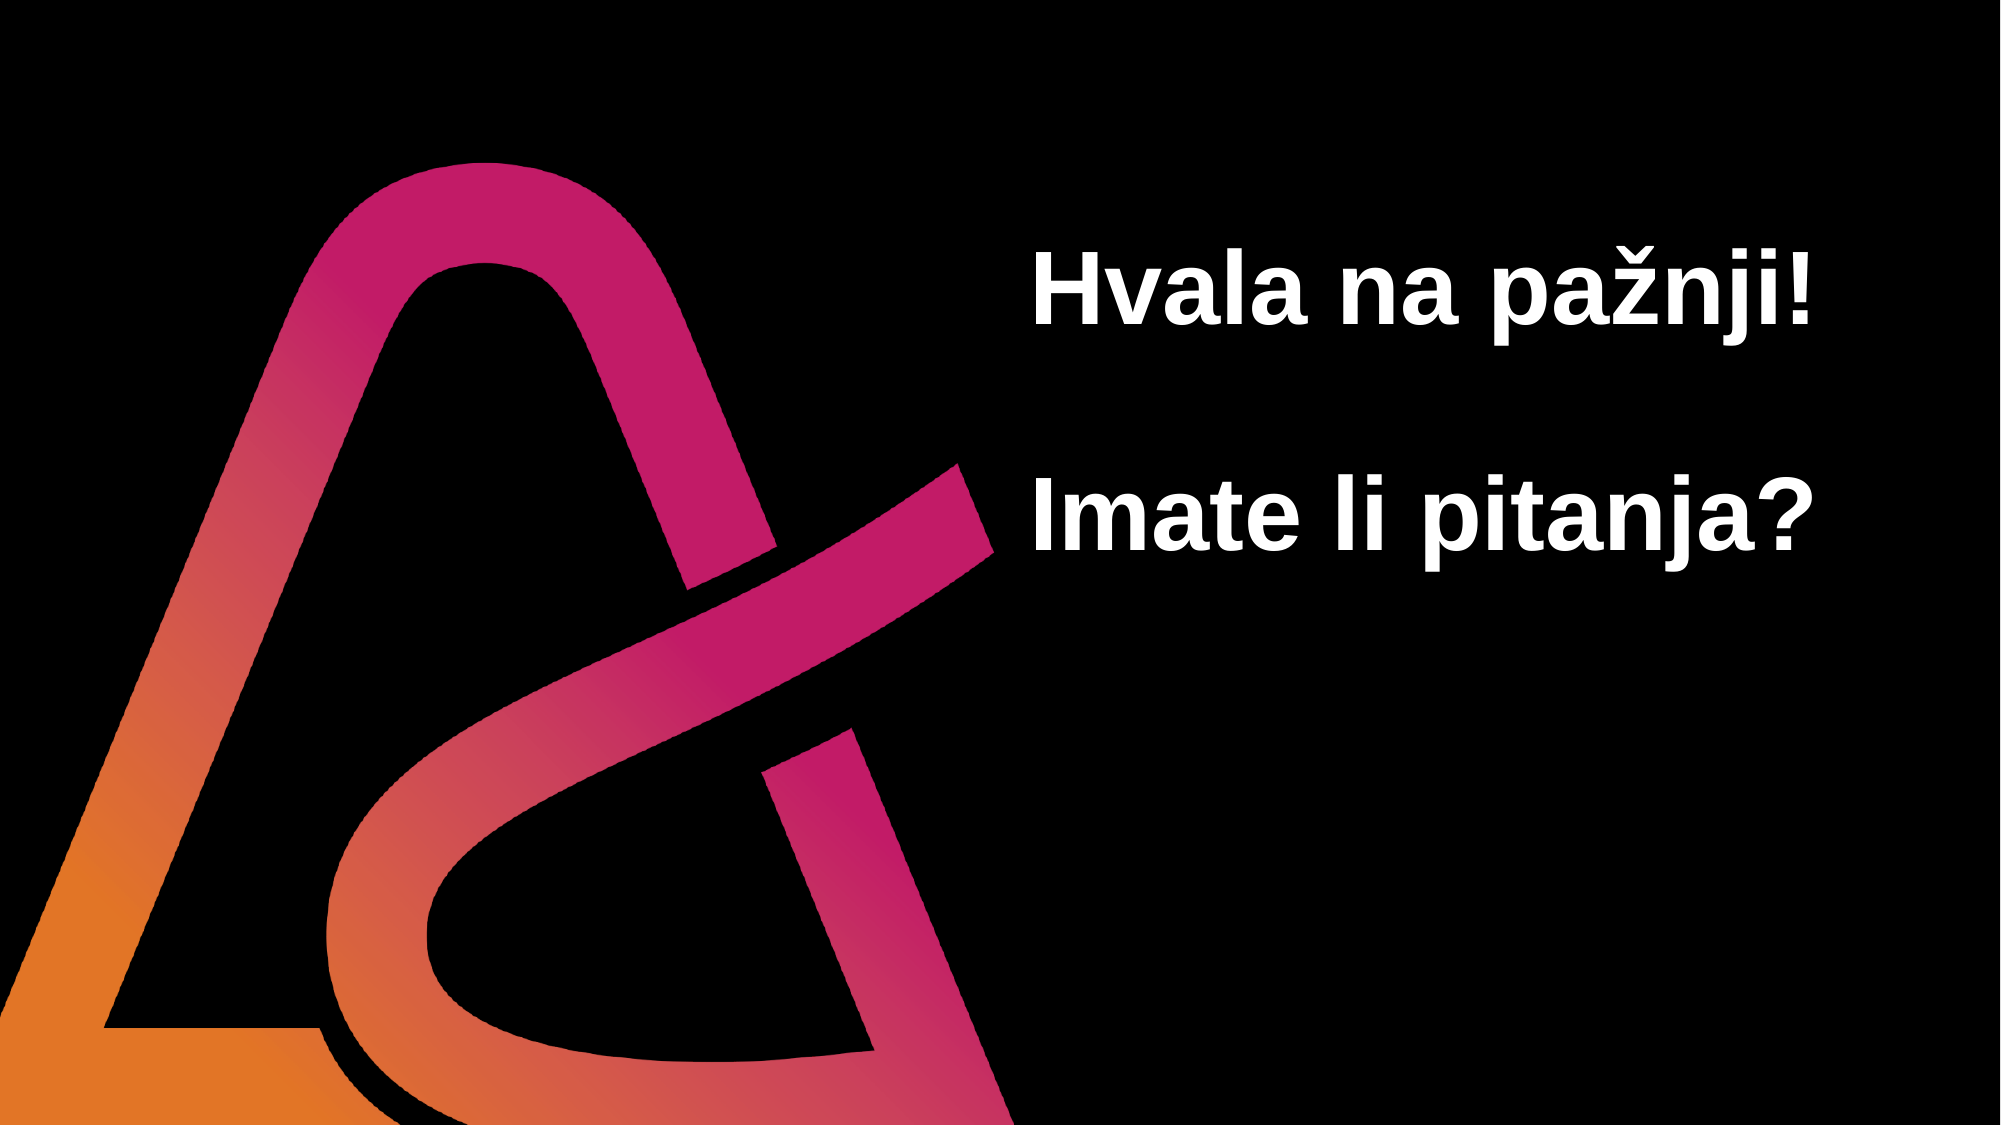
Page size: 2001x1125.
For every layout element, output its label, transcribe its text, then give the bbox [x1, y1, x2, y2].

picture [0, 143, 1015, 1125]
title Hvala na pažnji! Imate li pitanja? [1014, 119, 1837, 688]
